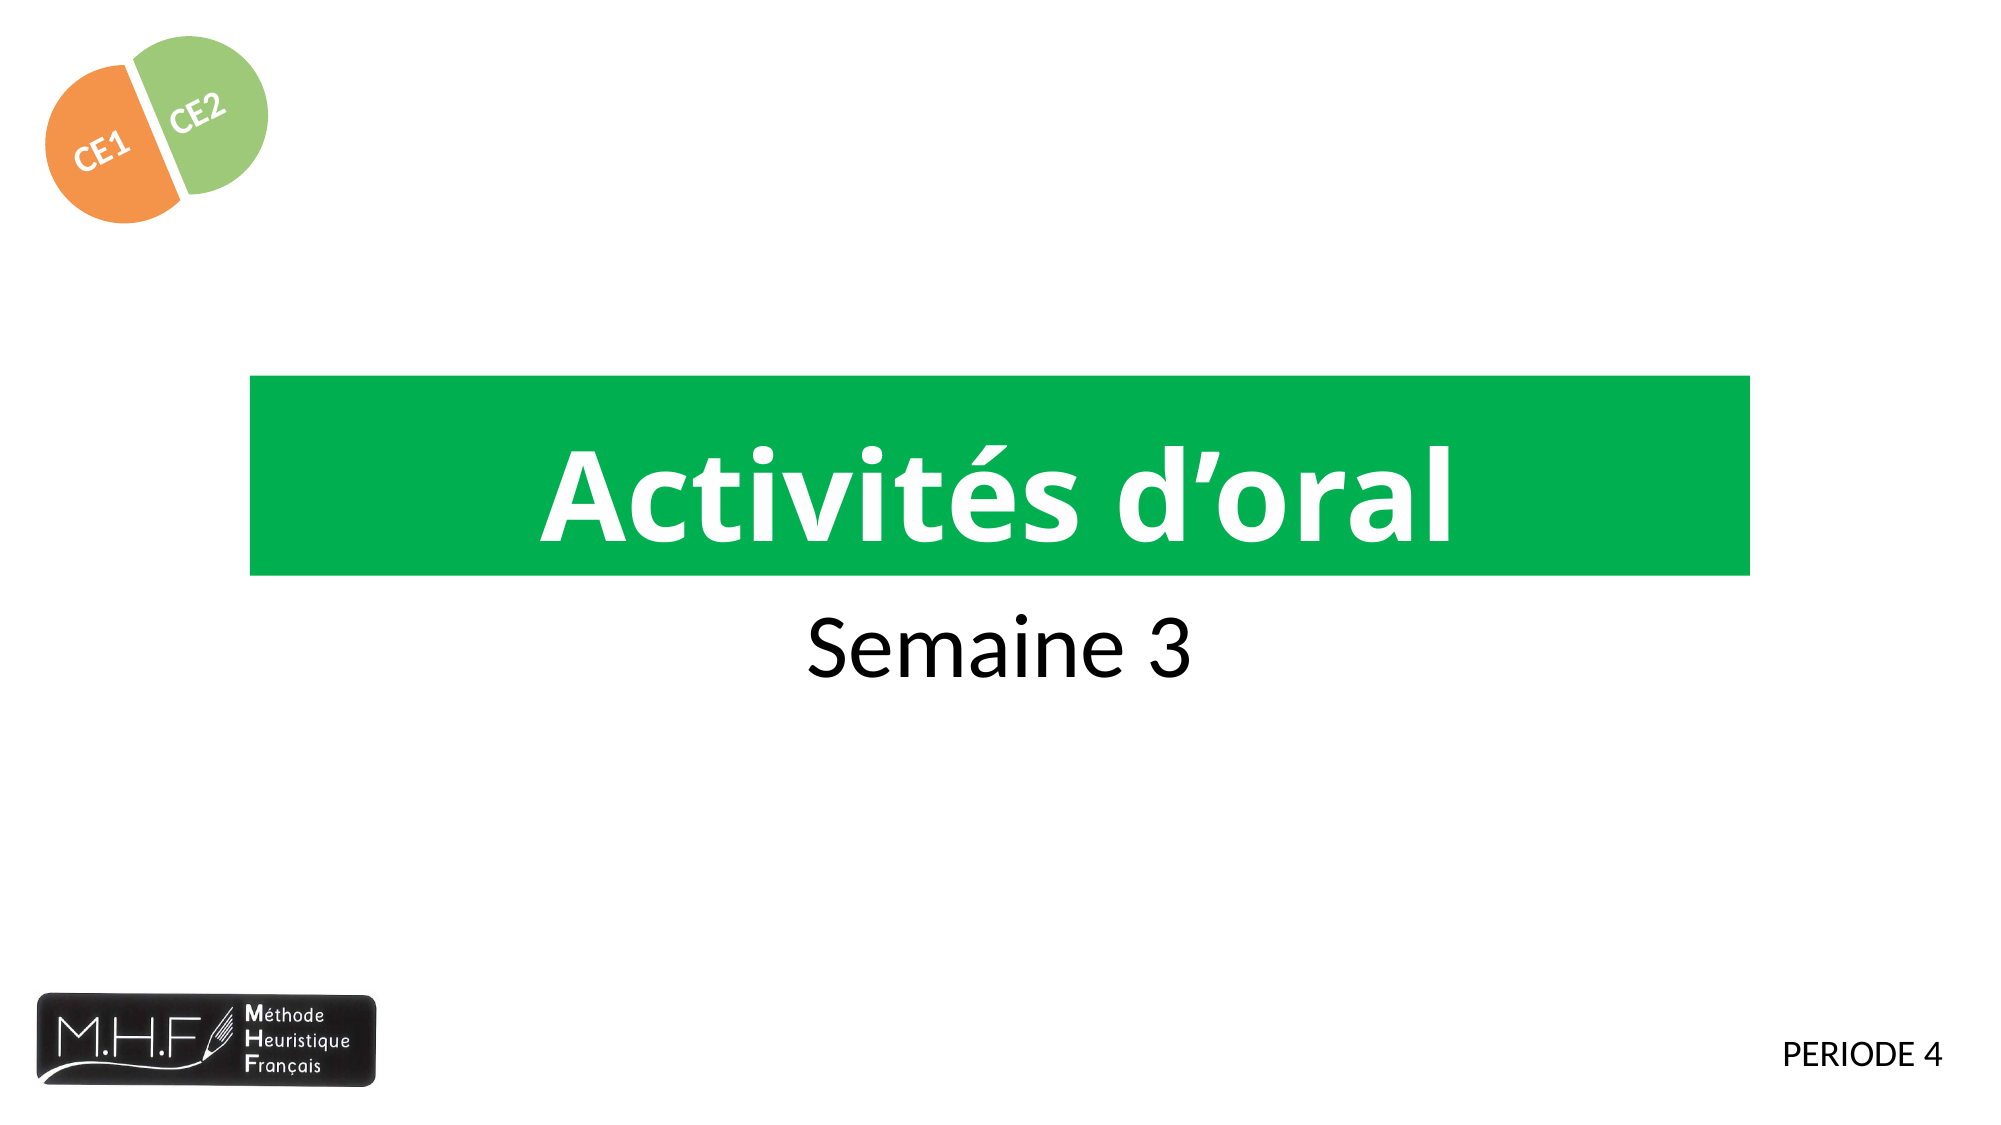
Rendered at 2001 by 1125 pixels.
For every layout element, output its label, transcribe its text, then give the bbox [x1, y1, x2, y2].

picture [33, 990, 379, 1089]
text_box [45, 35, 269, 224]
title Activités d’oral [249, 375, 1750, 576]
subtitle Semaine 3 [249, 590, 1750, 863]
text_box PERIODE 4 [1362, 1021, 1967, 1082]
